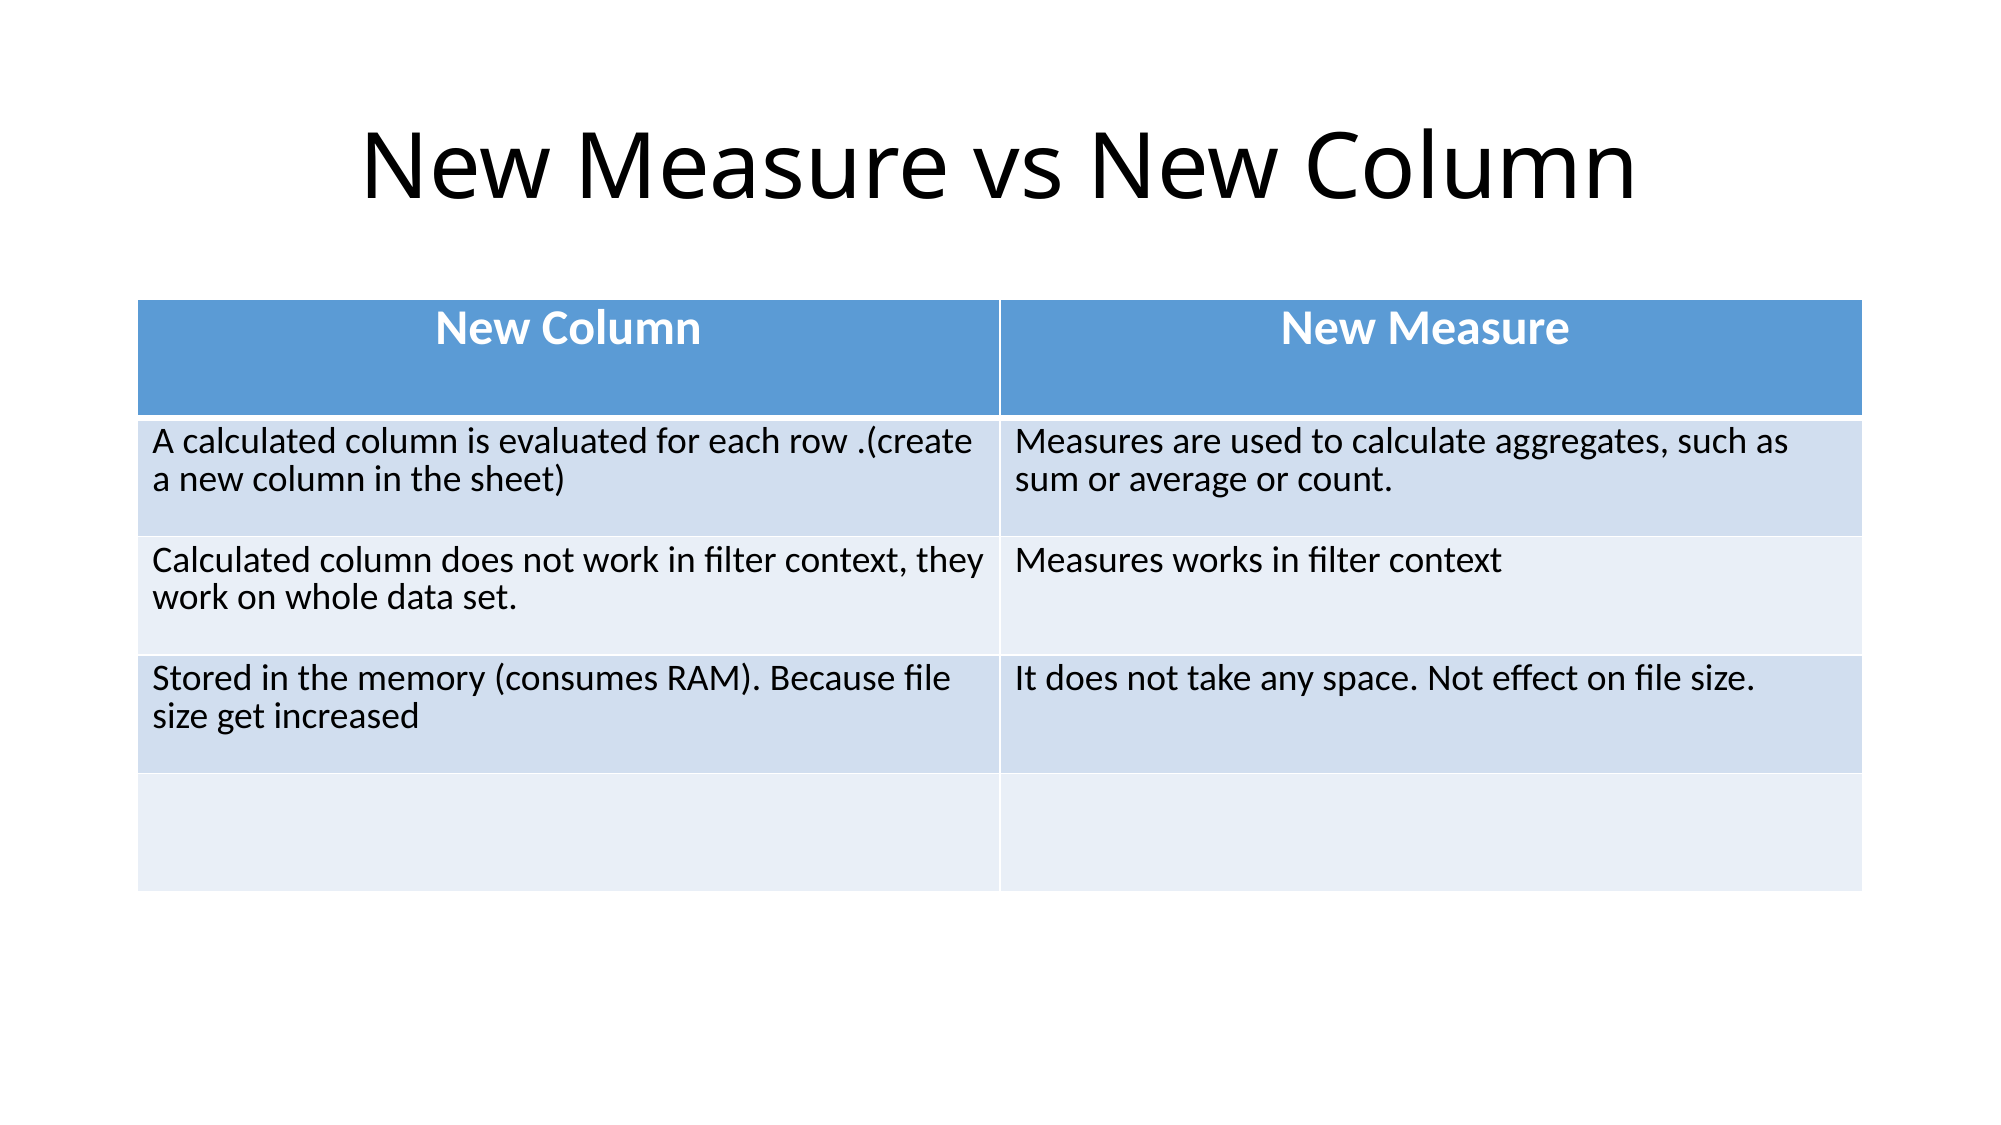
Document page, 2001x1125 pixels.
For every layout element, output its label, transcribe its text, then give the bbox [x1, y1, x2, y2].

table_cell It does not take any space. Not effect on file size. [1001, 656, 1862, 773]
table_header New Column [138, 300, 999, 415]
table_cell Measures are used to calculate aggregates, such as sum or average or count. [1001, 421, 1862, 536]
table_cell Calculated column does not work in filter context, they work on whole data set. [138, 537, 999, 654]
table_cell Stored in the memory (consumes RAM). Because file size get increased [138, 656, 999, 773]
table_cell A calculated column is evaluated for each row .(create a new column in the sheet) [138, 421, 999, 536]
table_cell [138, 774, 999, 891]
title New Measure vs New Column [137, 59, 1863, 278]
table_cell Measures works in filter context [1001, 537, 1862, 654]
table_header New Measure [1001, 300, 1862, 415]
table_cell [1001, 774, 1862, 891]
